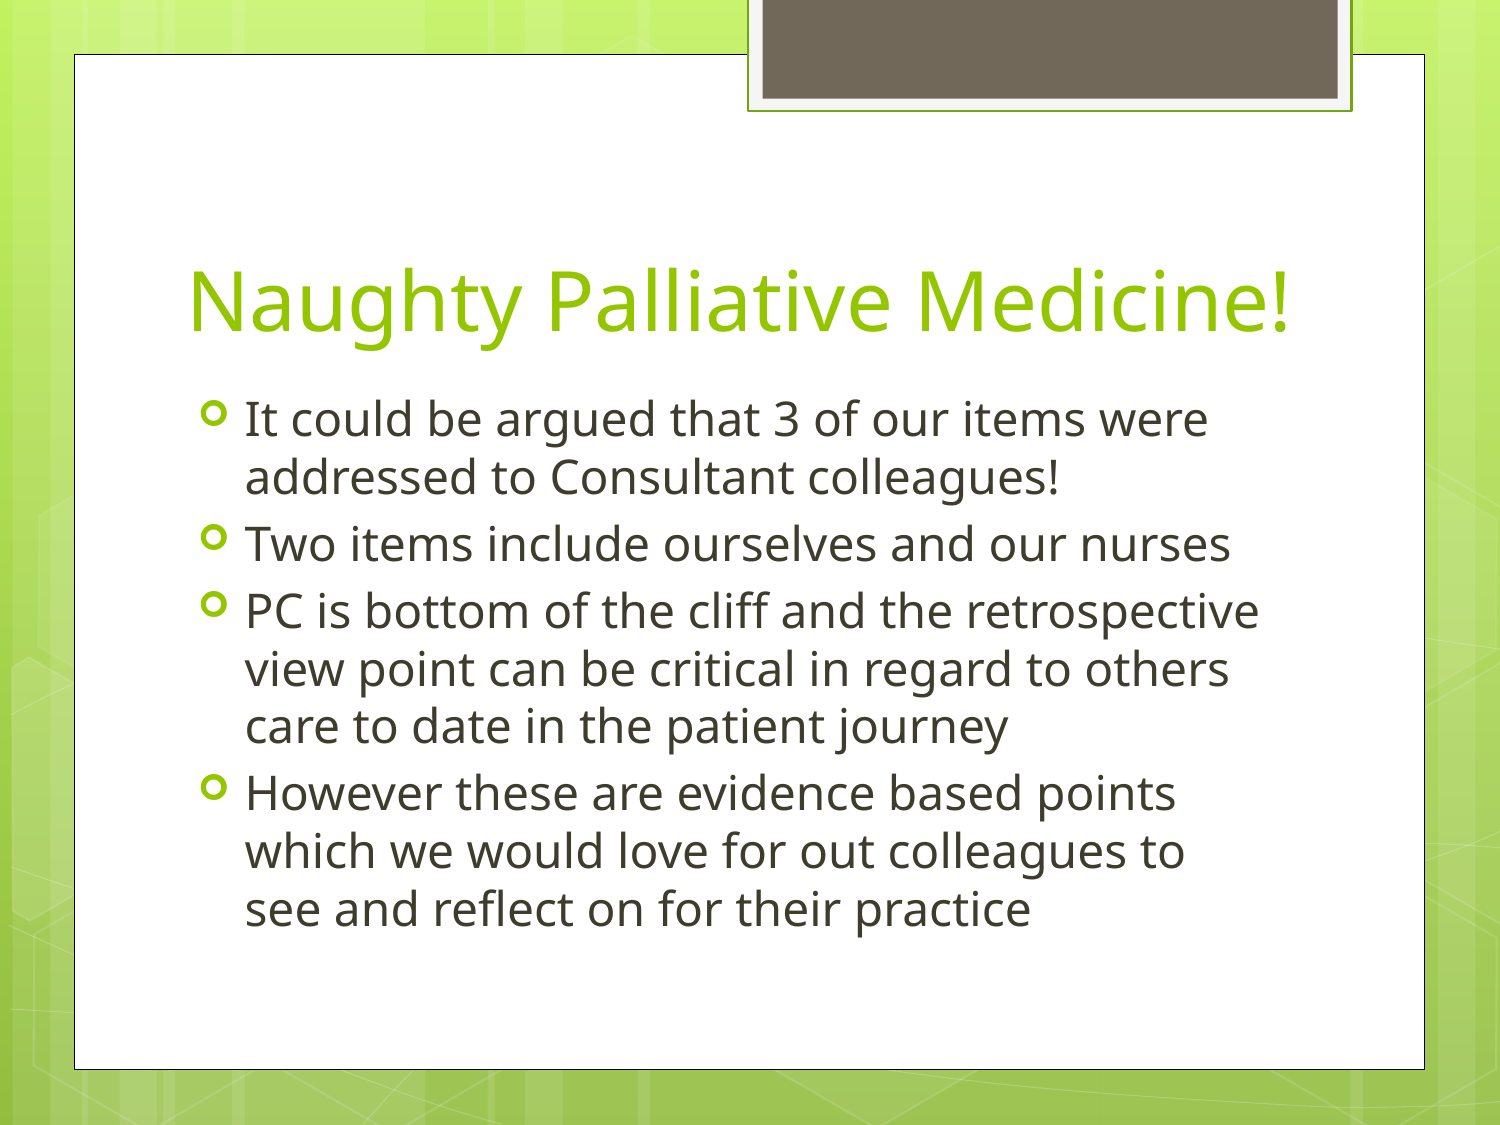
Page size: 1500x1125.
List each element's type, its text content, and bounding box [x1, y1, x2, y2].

list It could be argued that 3 of our items were addressed to Consultant colleagues! Two items include ourselves and our nurses PC is bottom of the cliff and the retrospective view point can be critical in regard to others care to date in the patient journey However these are evidence based points which we would love for out colleagues to see and reflect on for their practice [171, 381, 1283, 957]
title Naughty Palliative Medicine! [171, 168, 1324, 357]
